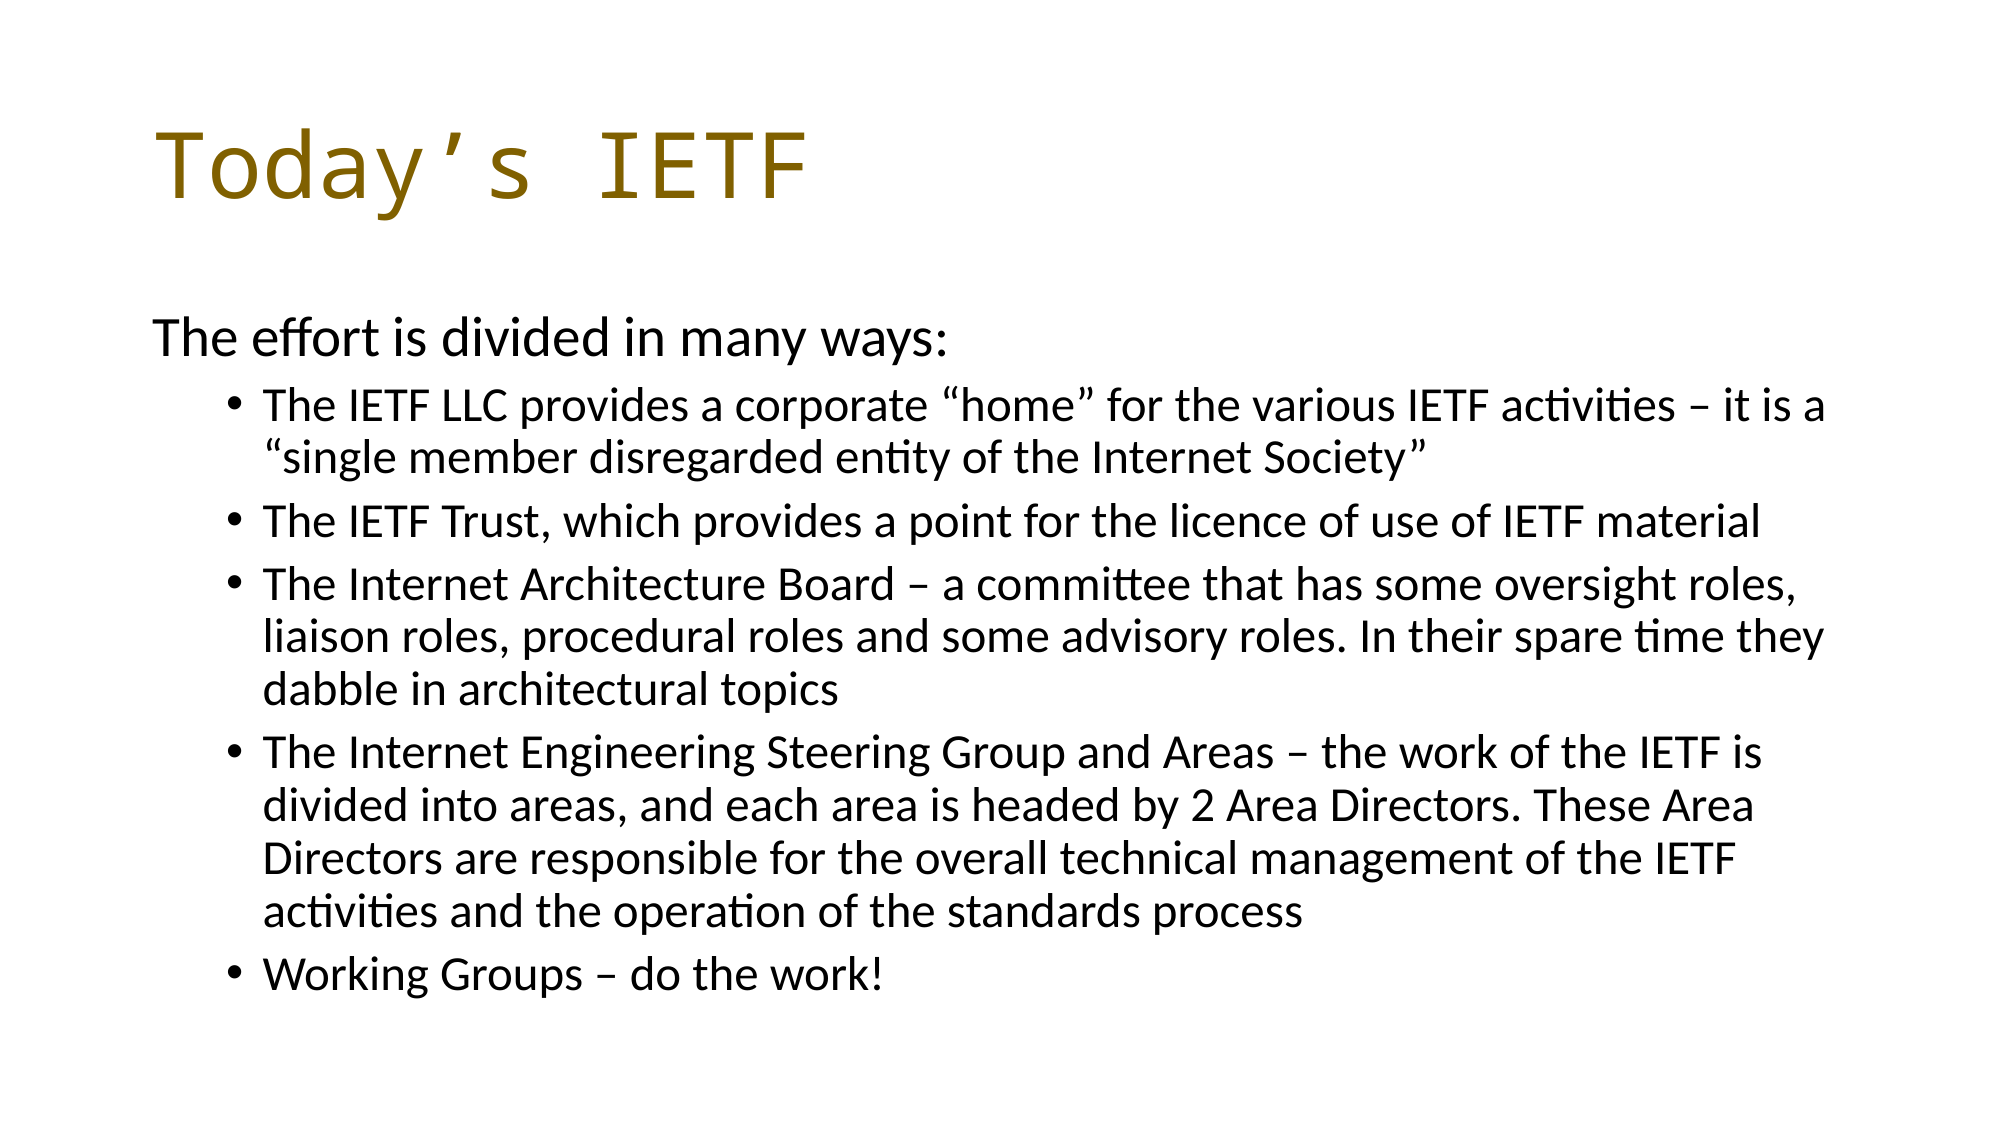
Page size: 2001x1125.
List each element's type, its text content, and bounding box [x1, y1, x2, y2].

list The effort is divided in many ways: The IETF LLC provides a corporate “home” for the various IETF activities – it is a “single member disregarded entity of the Internet Society” The IETF Trust, which provides a point for the licence of use of IETF material The Internet Architecture Board – a committee that has some oversight roles, liaison roles, procedural roles and some advisory roles. In their spare time they dabble in architectural topics The Internet Engineering Steering Group and Areas – the work of the IETF is divided into areas, and each area is headed by 2 Area Directors. These Area Directors are responsible for the overall technical management of the IETF activities and the operation of the standards process Working Groups – do the work! [137, 299, 1863, 1014]
title Today’s IETF [137, 59, 1863, 278]
